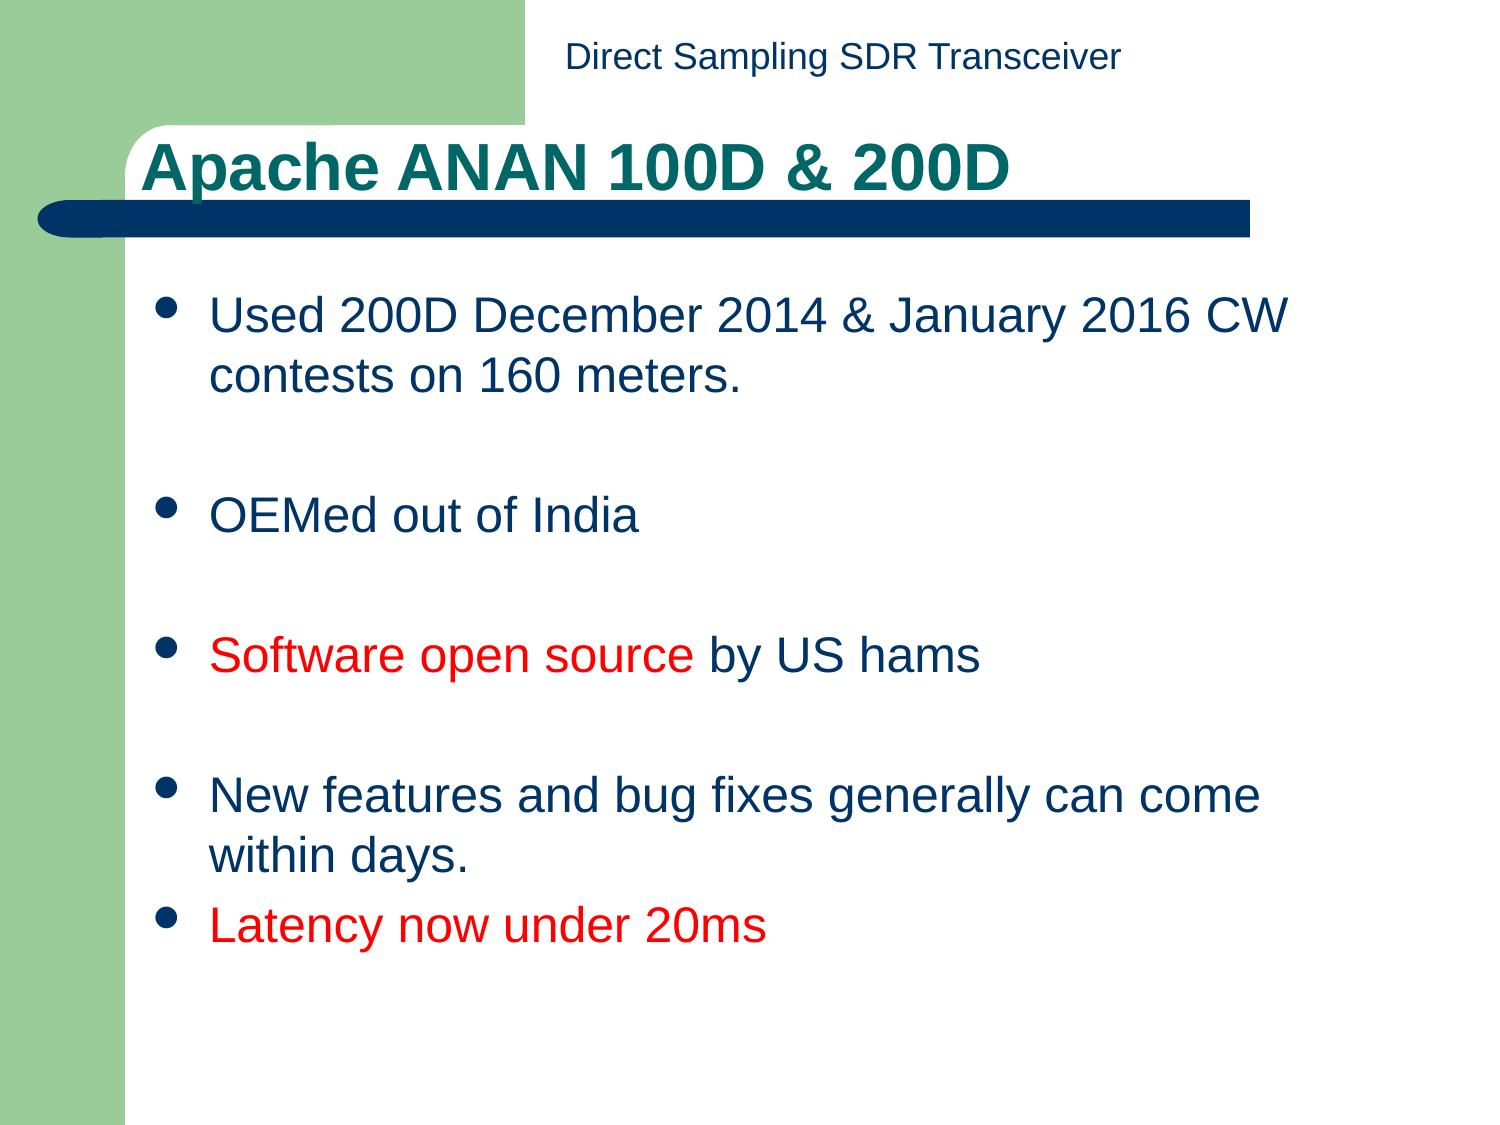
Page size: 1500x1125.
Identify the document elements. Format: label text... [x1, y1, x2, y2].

list Used 200D December 2014 & January 2016 CW contests on 160 meters. OEMed out of India Software open source by US hams New features and bug fixes generally can come within days. Latency now under 20ms [137, 274, 1400, 987]
title Apache ANAN 100D & 200D [124, 124, 1426, 213]
text_box Direct Sampling SDR Transceiver [549, 24, 1263, 85]
